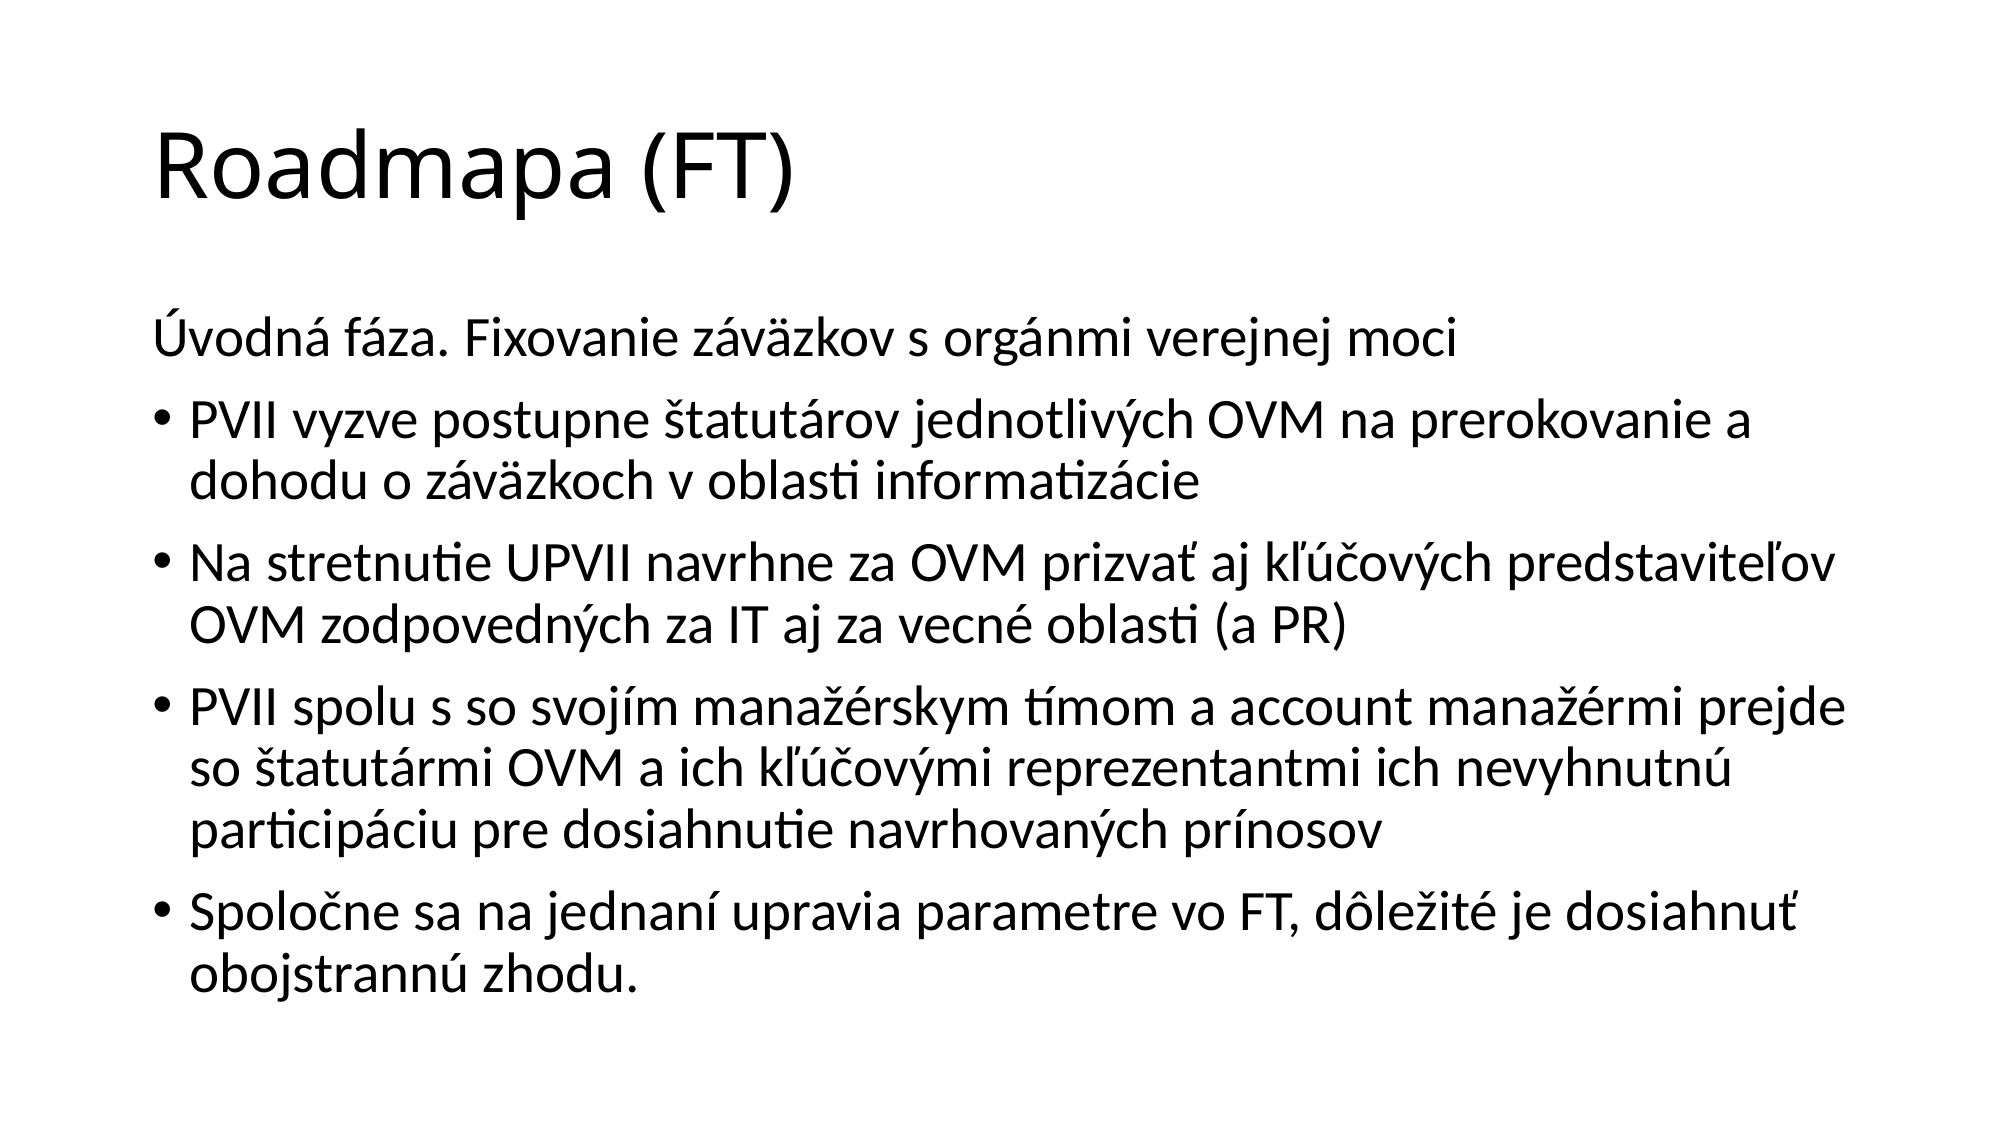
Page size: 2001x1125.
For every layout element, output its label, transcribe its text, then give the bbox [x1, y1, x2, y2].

title Roadmapa (FT) [137, 59, 1863, 278]
list Úvodná fáza. Fixovanie záväzkov s orgánmi verejnej moci PVII vyzve postupne štatutárov jednotlivých OVM na prerokovanie a dohodu o záväzkoch v oblasti informatizácie Na stretnutie UPVII navrhne za OVM prizvať aj kľúčových predstaviteľov OVM zodpovedných za IT aj za vecné oblasti (a PR) PVII spolu s so svojím manažérskym tímom a account manažérmi prejde so štatutármi OVM a ich kľúčovými reprezentantmi ich nevyhnutnú participáciu pre dosiahnutie navrhovaných prínosov Spoločne sa na jednaní upravia parametre vo FT, dôležité je dosiahnuť obojstrannú zhodu. [137, 299, 1863, 1014]
